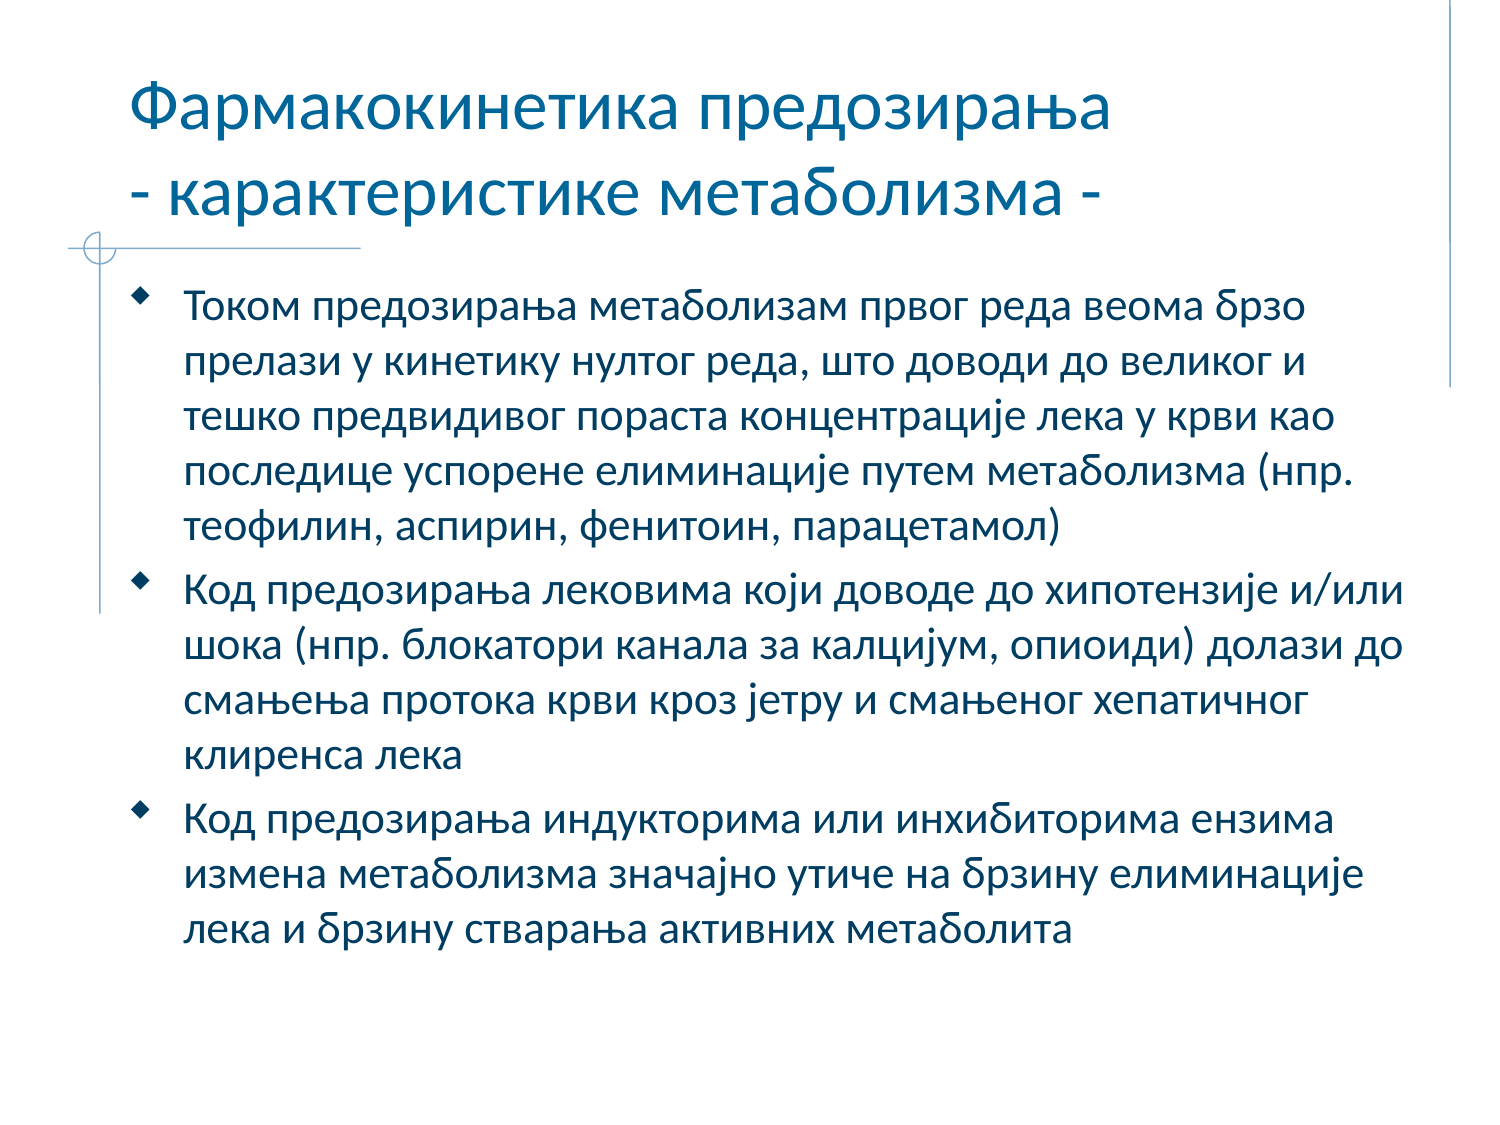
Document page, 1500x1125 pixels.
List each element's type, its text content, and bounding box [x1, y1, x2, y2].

list Током предозирања метаболизам првог реда веома брзо прелази у кинетику нултог реда, што доводи до великог и тешко предвидивог пораста концентрације лека у крви као последице успорене елиминације путем метаболизма (нпр. теофилин, аспирин, фенитоин, парацетамол) Код предозирања лековима који доводе до хипотензије и/или шока (нпр. блокатори канала за калцијум, опиоиди) долази до смањења протока крви кроз јетру и смањеног хепатичног клиренса лека Код предозирања индукторима или инхибиторима ензима измена метаболизма значајно утиче на брзину елиминације лека и брзину стварања активних метаболита [111, 266, 1436, 1012]
title Фармакокинетика предозирања - карактеристике метаболизма - [113, 49, 1436, 238]
